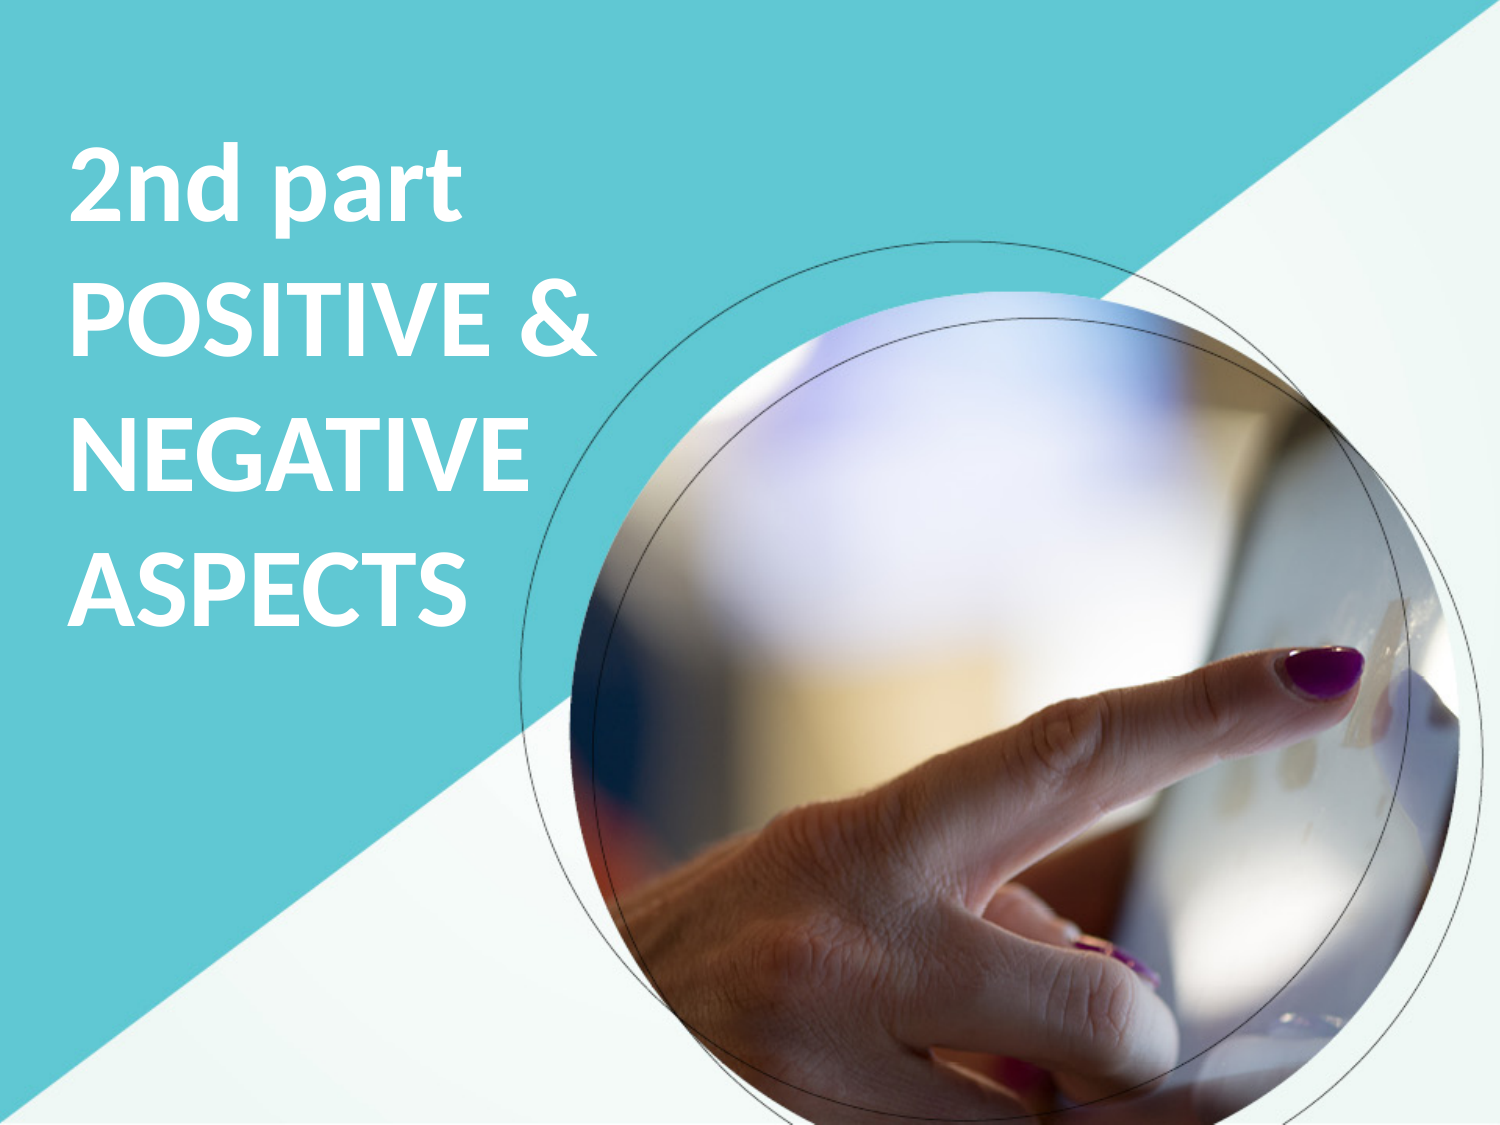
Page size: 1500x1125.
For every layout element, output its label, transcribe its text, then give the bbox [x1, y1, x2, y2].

picture [0, 0, 1500, 1125]
text_box 2nd part POSITIVE & NEGATIVE ASPECTS [52, 101, 1172, 657]
